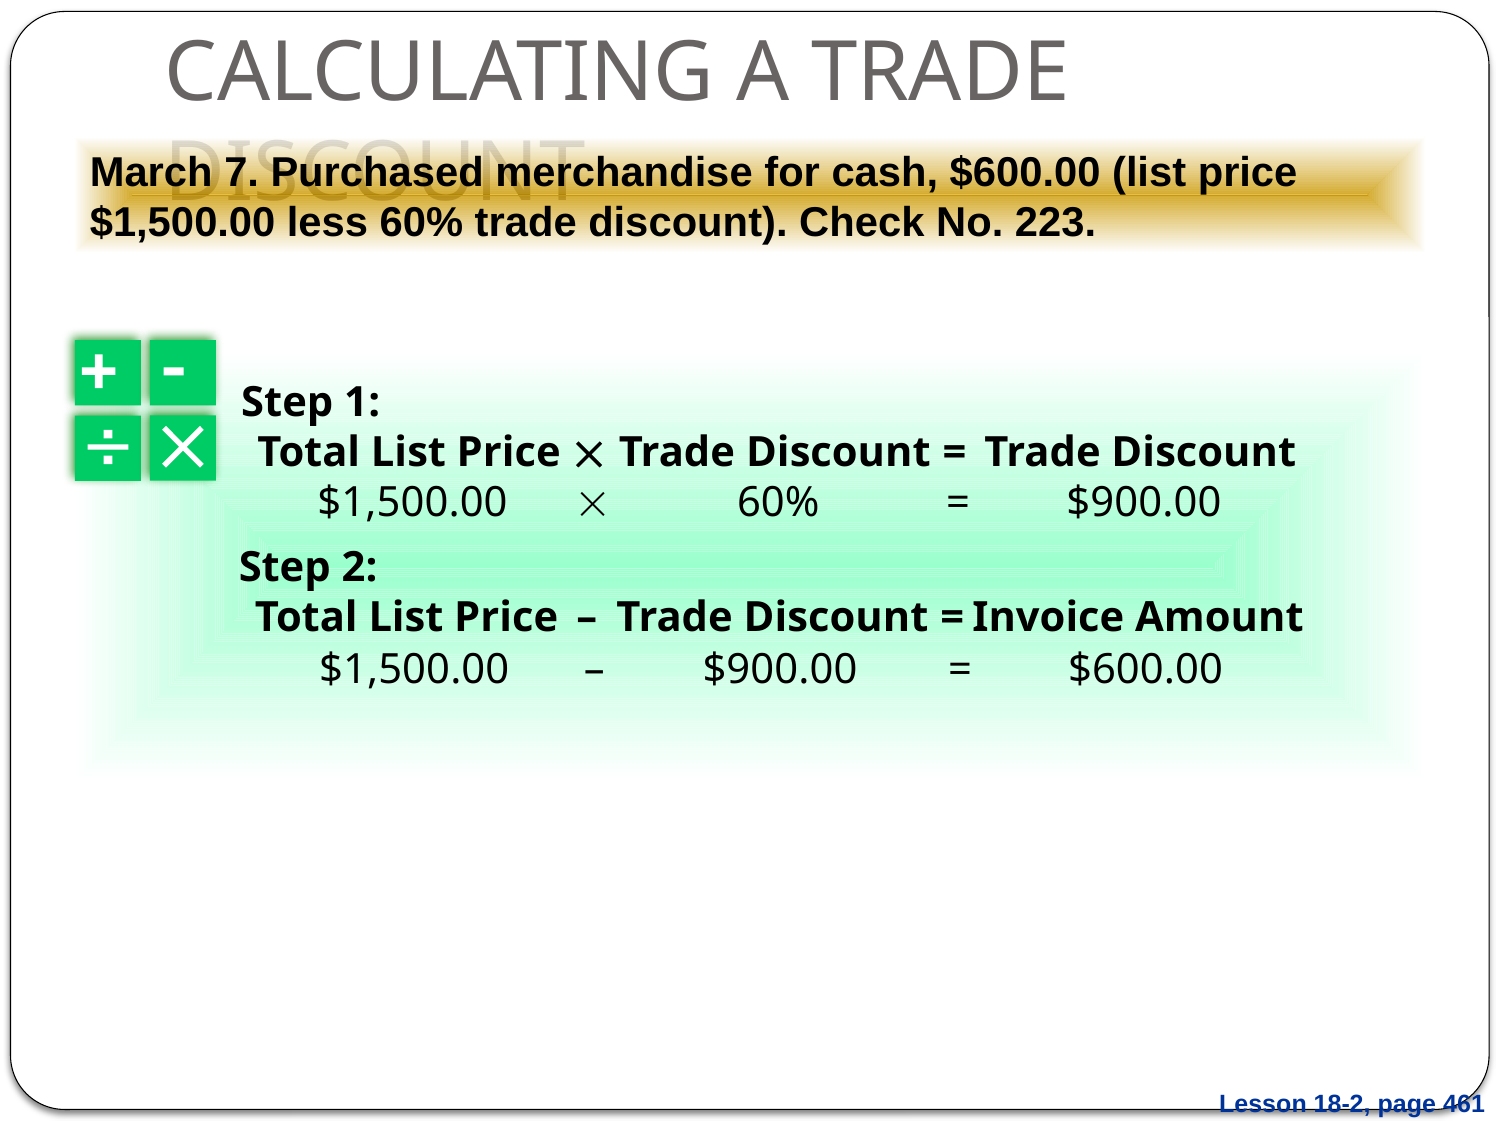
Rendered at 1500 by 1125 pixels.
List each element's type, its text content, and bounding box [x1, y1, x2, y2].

text_box March 7. Purchased merchandise for cash, $600.00 (list price $1,500.00 less 60% trade discount). Check No. 223. [74, 137, 1425, 253]
title CALCULATING A TRADE DISCOUNT [150, 45, 1425, 137]
text_box Lesson 18-2, page 461 [1204, 1080, 1500, 1125]
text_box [74, 339, 1426, 781]
